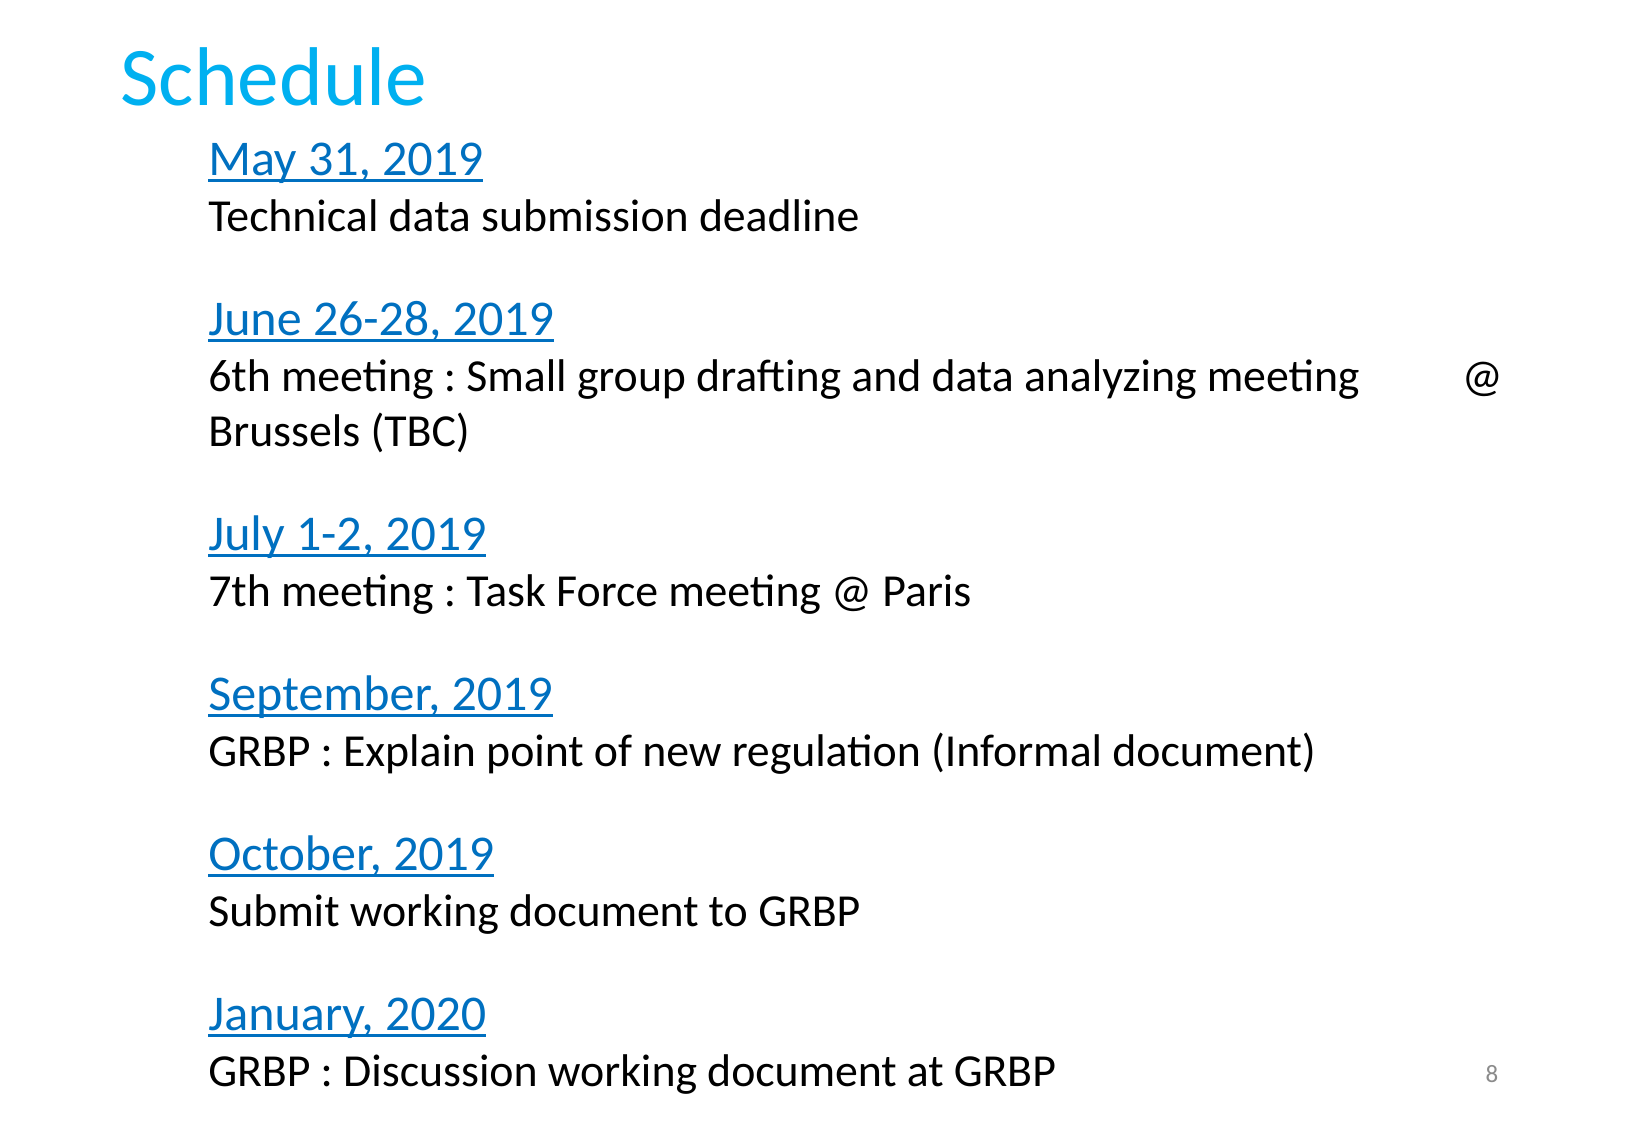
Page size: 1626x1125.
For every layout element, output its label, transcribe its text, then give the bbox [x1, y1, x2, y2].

text_box Schedule [106, 14, 1495, 130]
text_box May 31, 2019 Technical data submission deadline June 26-28, 2019 6th meeting : Small group drafting and data analyzing meeting @ Brussels (TBC) July 1-2, 2019 7th meeting : Task Force meeting @ Paris September, 2019 GRBP : Explain point of new regulation (Informal document) October, 2019 Submit working document to GRBP January, 2020 GRBP : Discussion working document at GRBP [193, 118, 1524, 1103]
slide_number 8 [1147, 1042, 1514, 1103]
